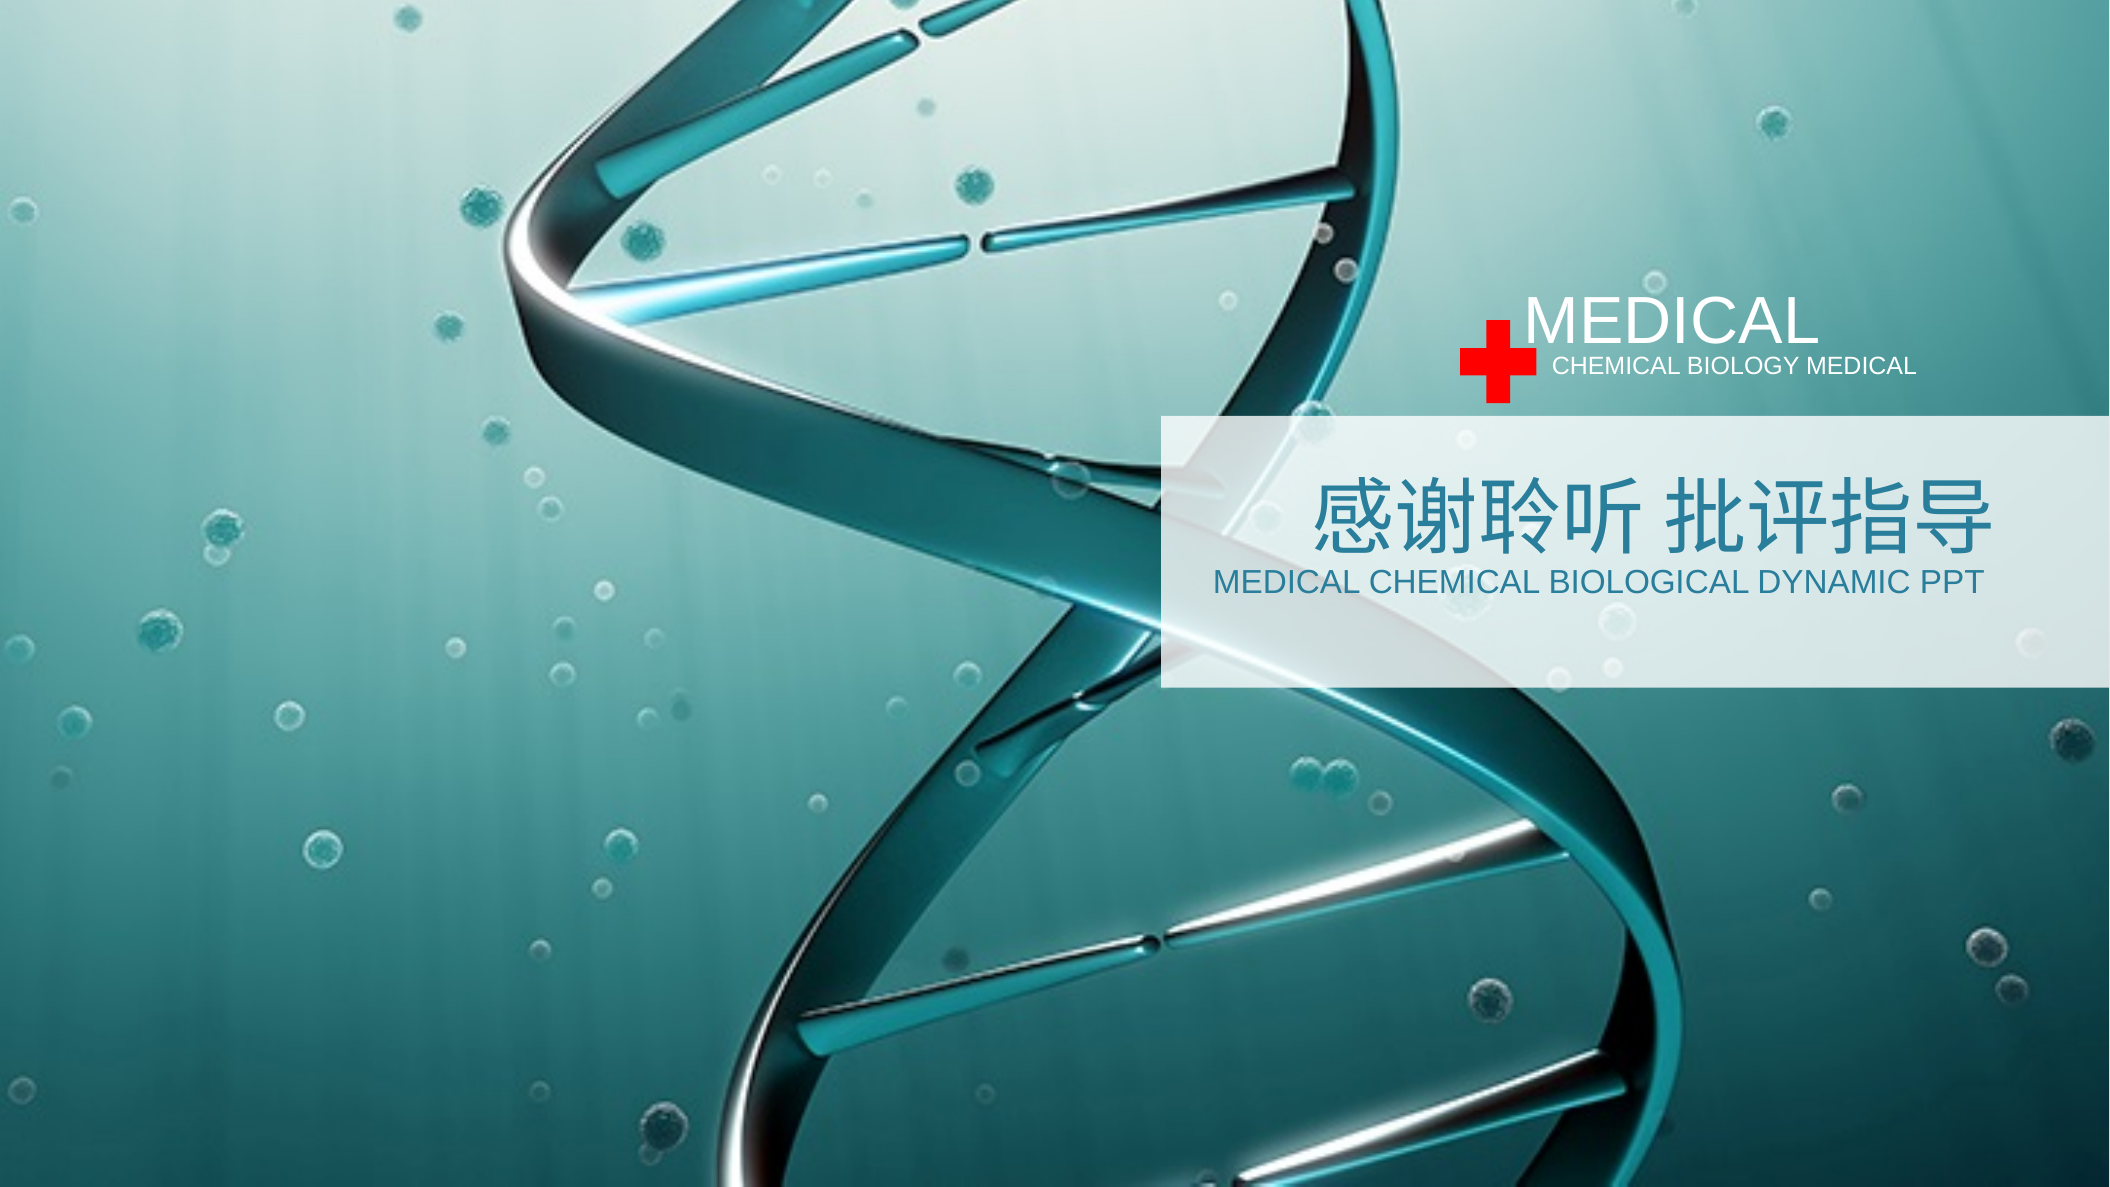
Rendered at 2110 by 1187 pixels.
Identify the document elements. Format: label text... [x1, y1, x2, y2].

text_box 感谢聆听 批评指导 [1101, 457, 2012, 572]
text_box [1460, 320, 1537, 404]
text_box medical [1509, 269, 1958, 342]
text_box [0, 0, 2110, 1187]
text_box Chemical biology medical [1537, 342, 1986, 387]
text_box [1160, 415, 2110, 689]
text_box MEDICAL CHEMICAL BIOLOGICAL DYNAMIC PPT [1198, 552, 2072, 608]
